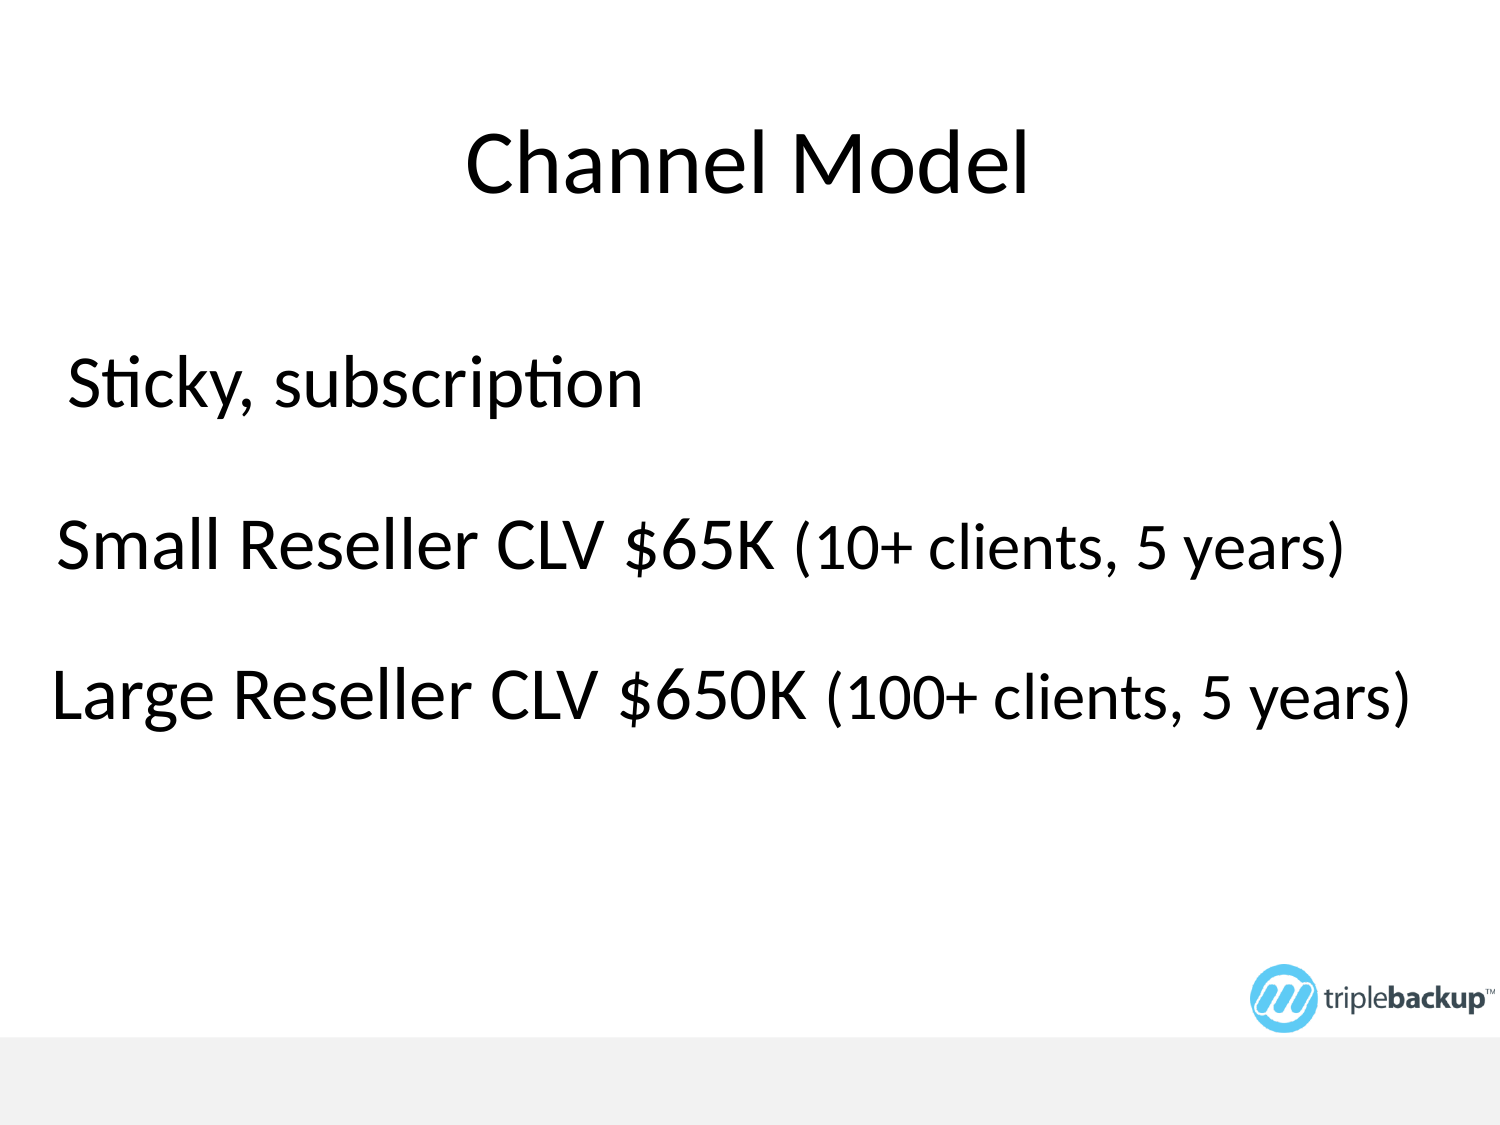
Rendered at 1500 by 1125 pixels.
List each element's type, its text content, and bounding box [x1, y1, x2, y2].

text_box Sticky, subscription [52, 324, 661, 430]
picture [1250, 964, 1495, 1033]
text_box Large Reseller CLV $650K (100+ clients, 5 years) [36, 637, 1500, 743]
text_box Small Reseller CLV $65K (10+ clients, 5 years) [42, 487, 1378, 593]
text_box Channel Model [450, 94, 1048, 220]
